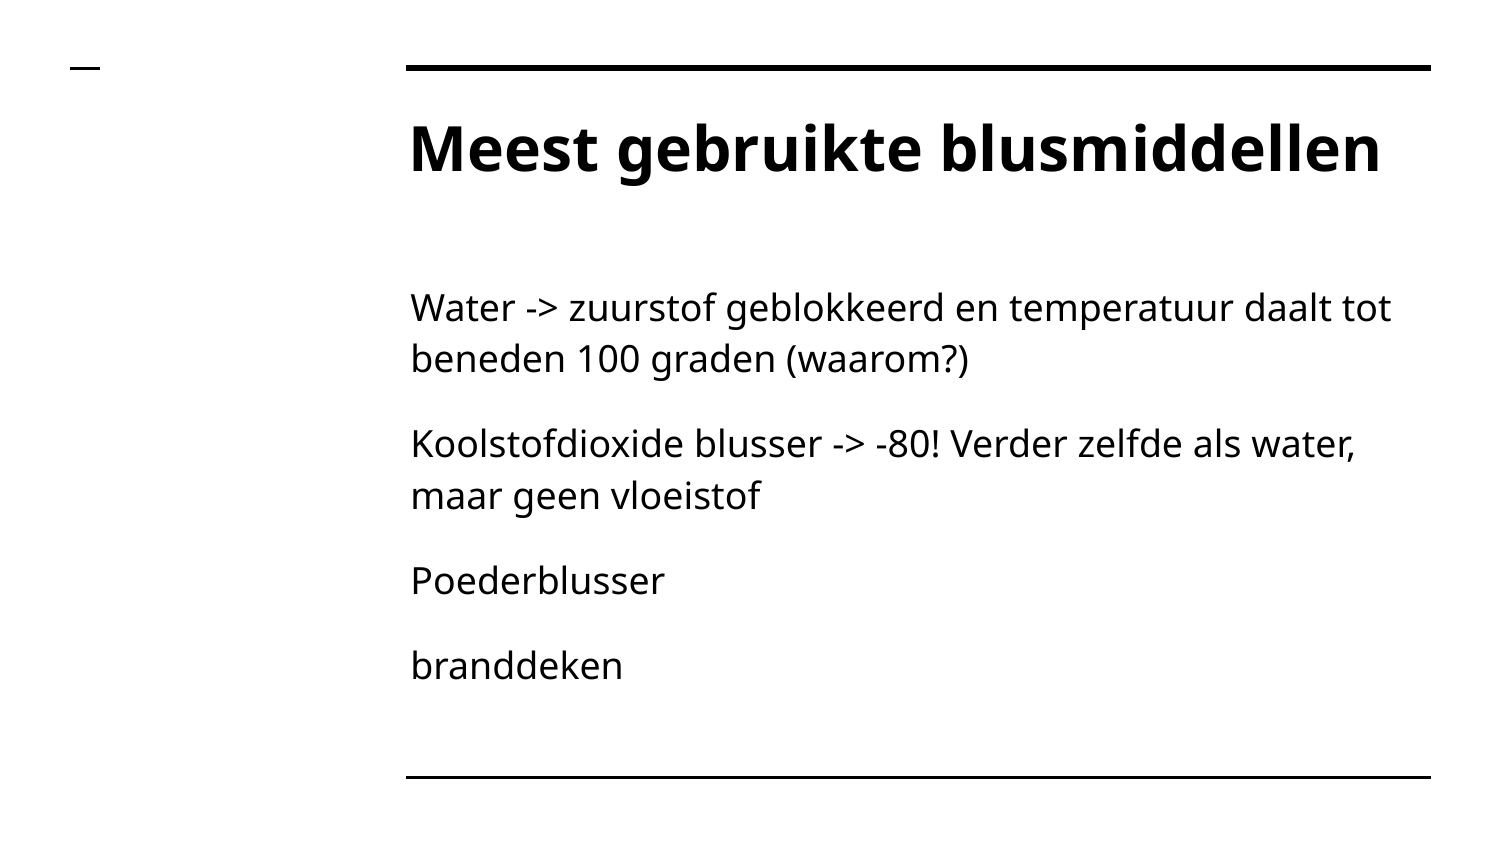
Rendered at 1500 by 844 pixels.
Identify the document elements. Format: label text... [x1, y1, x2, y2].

list Water -> zuurstof geblokkeerd en temperatuur daalt tot beneden 100 graden (waarom?) Koolstofdioxide blusser -> -80! Verder zelfde als water, maar geen vloeistof Poederblusser branddeken [395, 261, 1433, 755]
title Meest gebruikte blusmiddellen [393, 94, 1431, 199]
